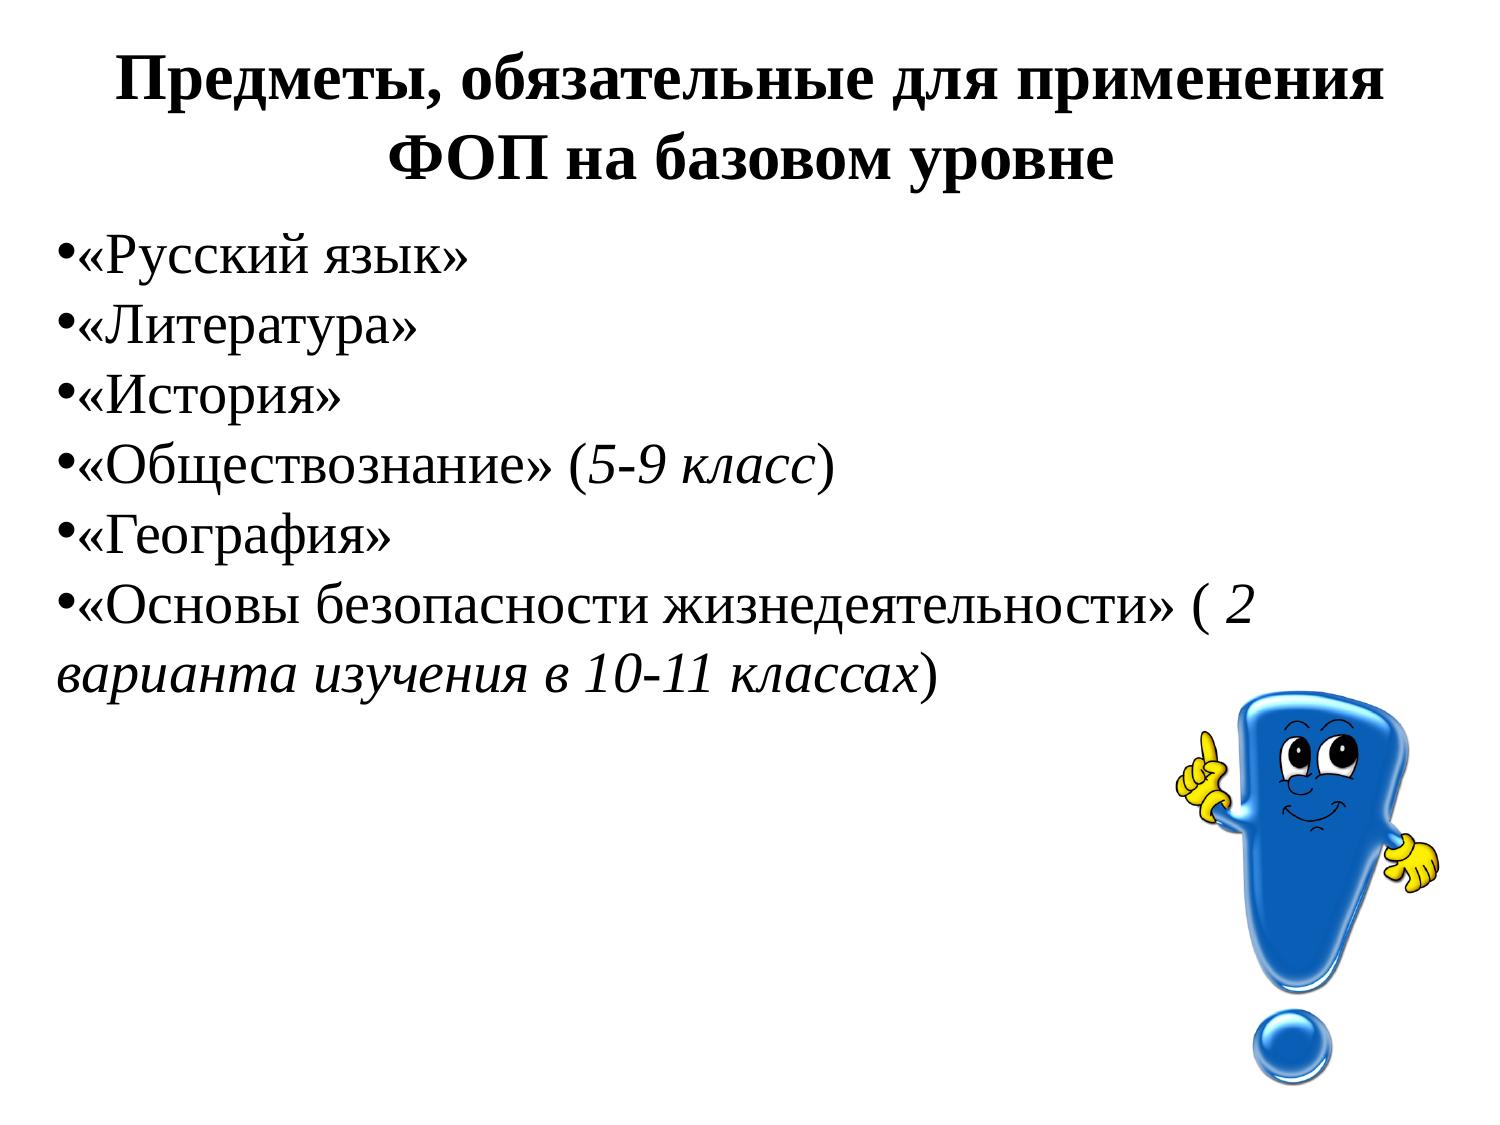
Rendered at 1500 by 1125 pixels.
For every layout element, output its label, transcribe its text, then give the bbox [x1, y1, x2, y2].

title Предметы, обязательные для применения ФОП на базовом уровне [76, 19, 1427, 207]
list «Русский язык» «Литература» «История» «Обществознание» (5-9 класс) «География» «Основы безопасности жизнедеятельности» ( 2 варианта изучения в 10-11 классах) [41, 208, 1471, 721]
picture [1163, 668, 1453, 1099]
